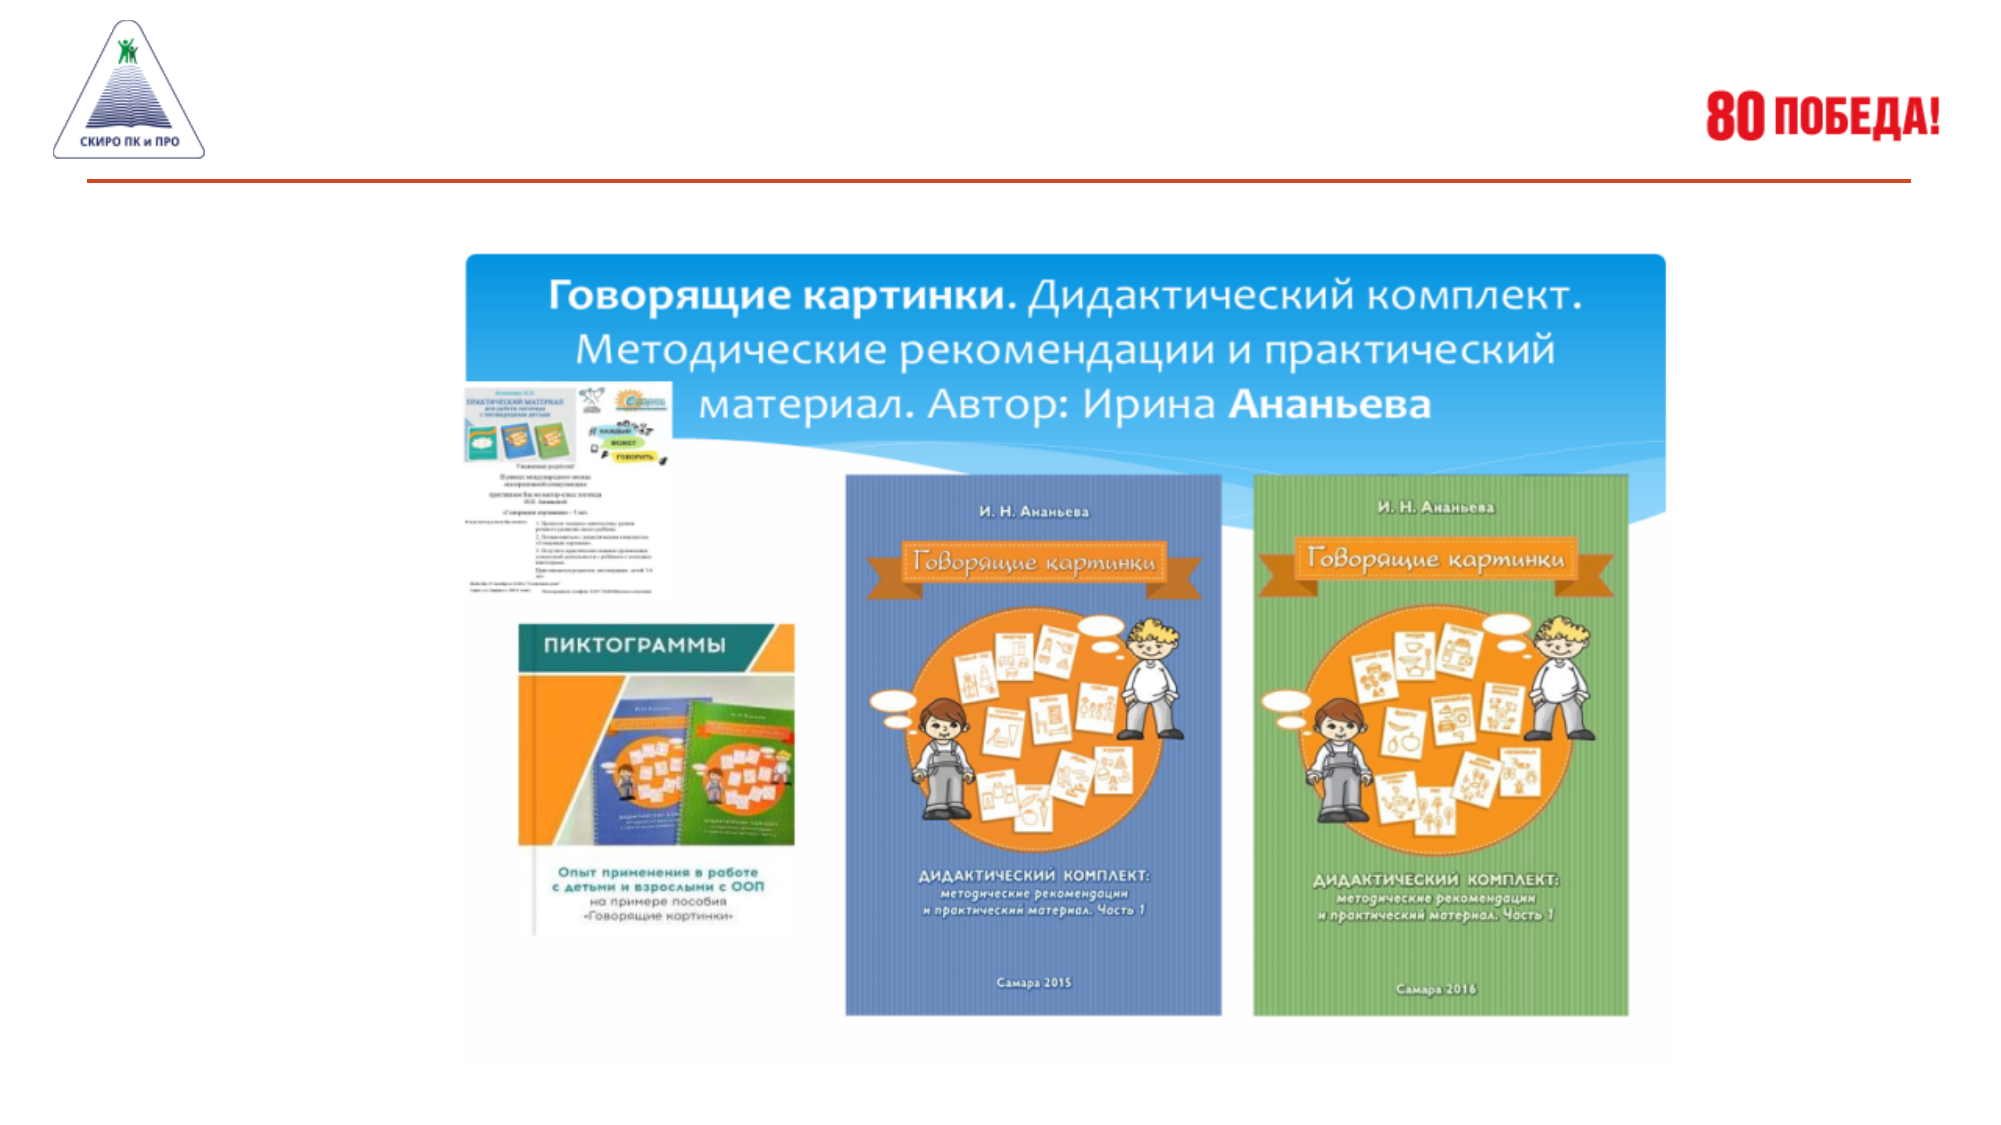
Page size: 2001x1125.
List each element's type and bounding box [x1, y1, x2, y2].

picture [1671, 54, 1975, 177]
picture [53, 20, 205, 159]
picture [461, 253, 1674, 1062]
